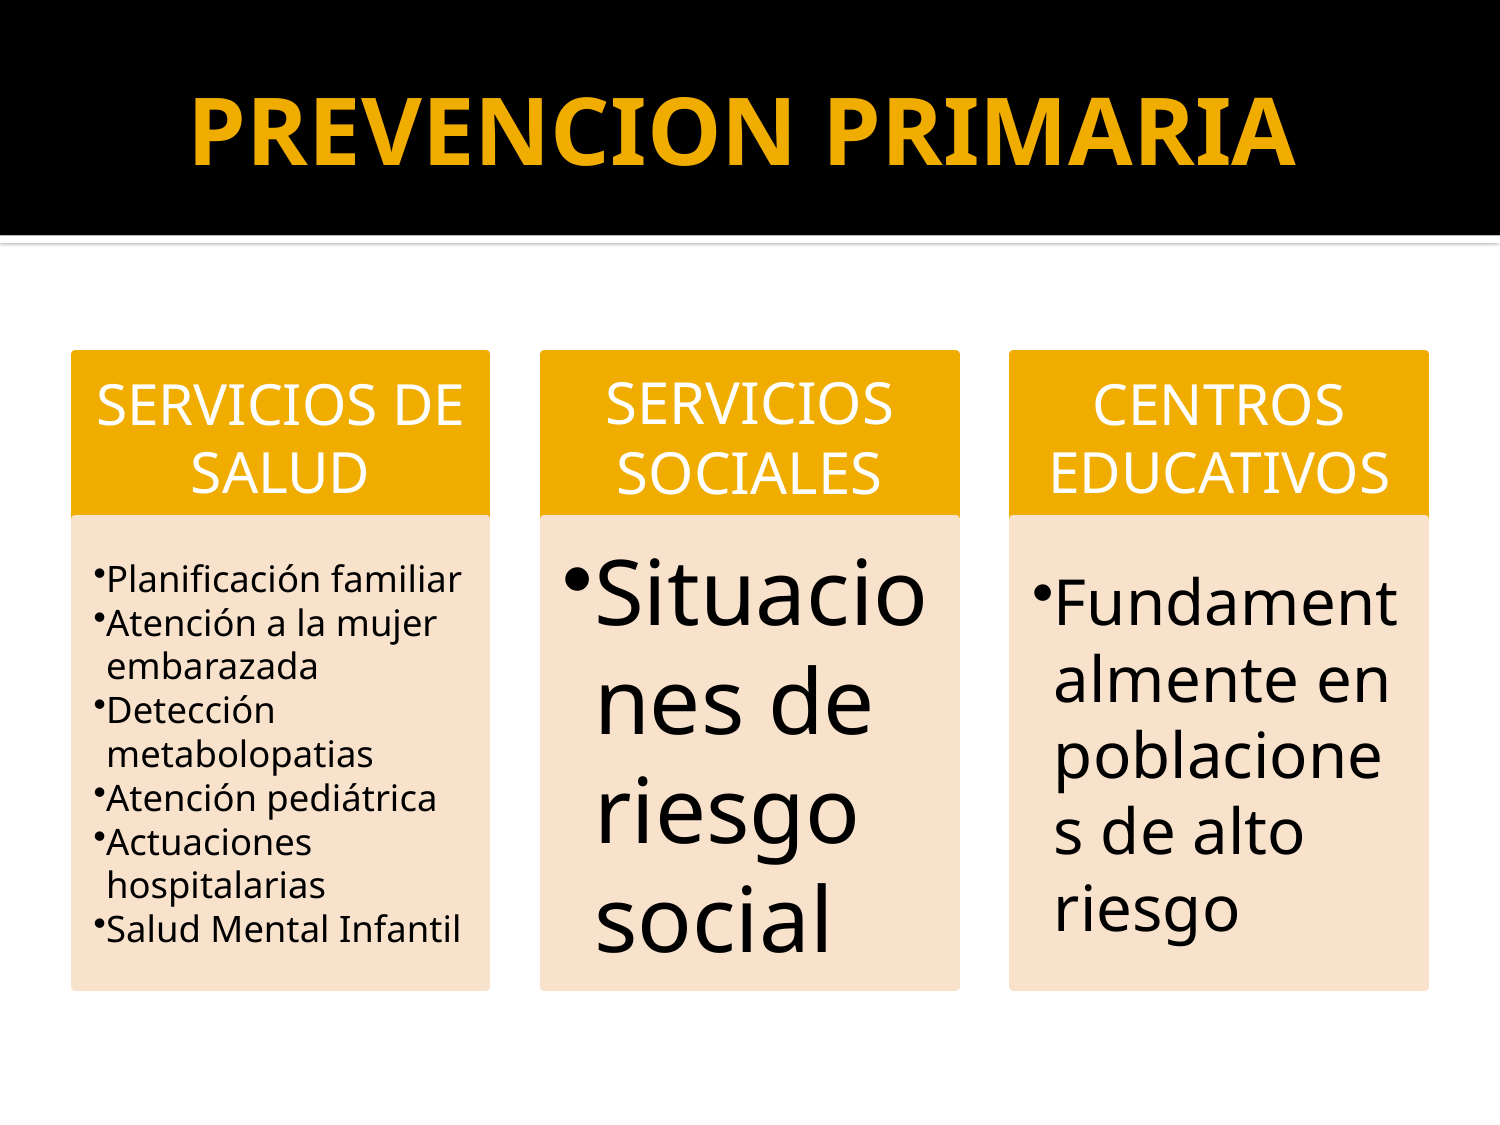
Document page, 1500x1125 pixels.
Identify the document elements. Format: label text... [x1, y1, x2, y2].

title PREVENCION PRIMARIA [75, 25, 1425, 231]
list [74, 291, 1425, 1050]
